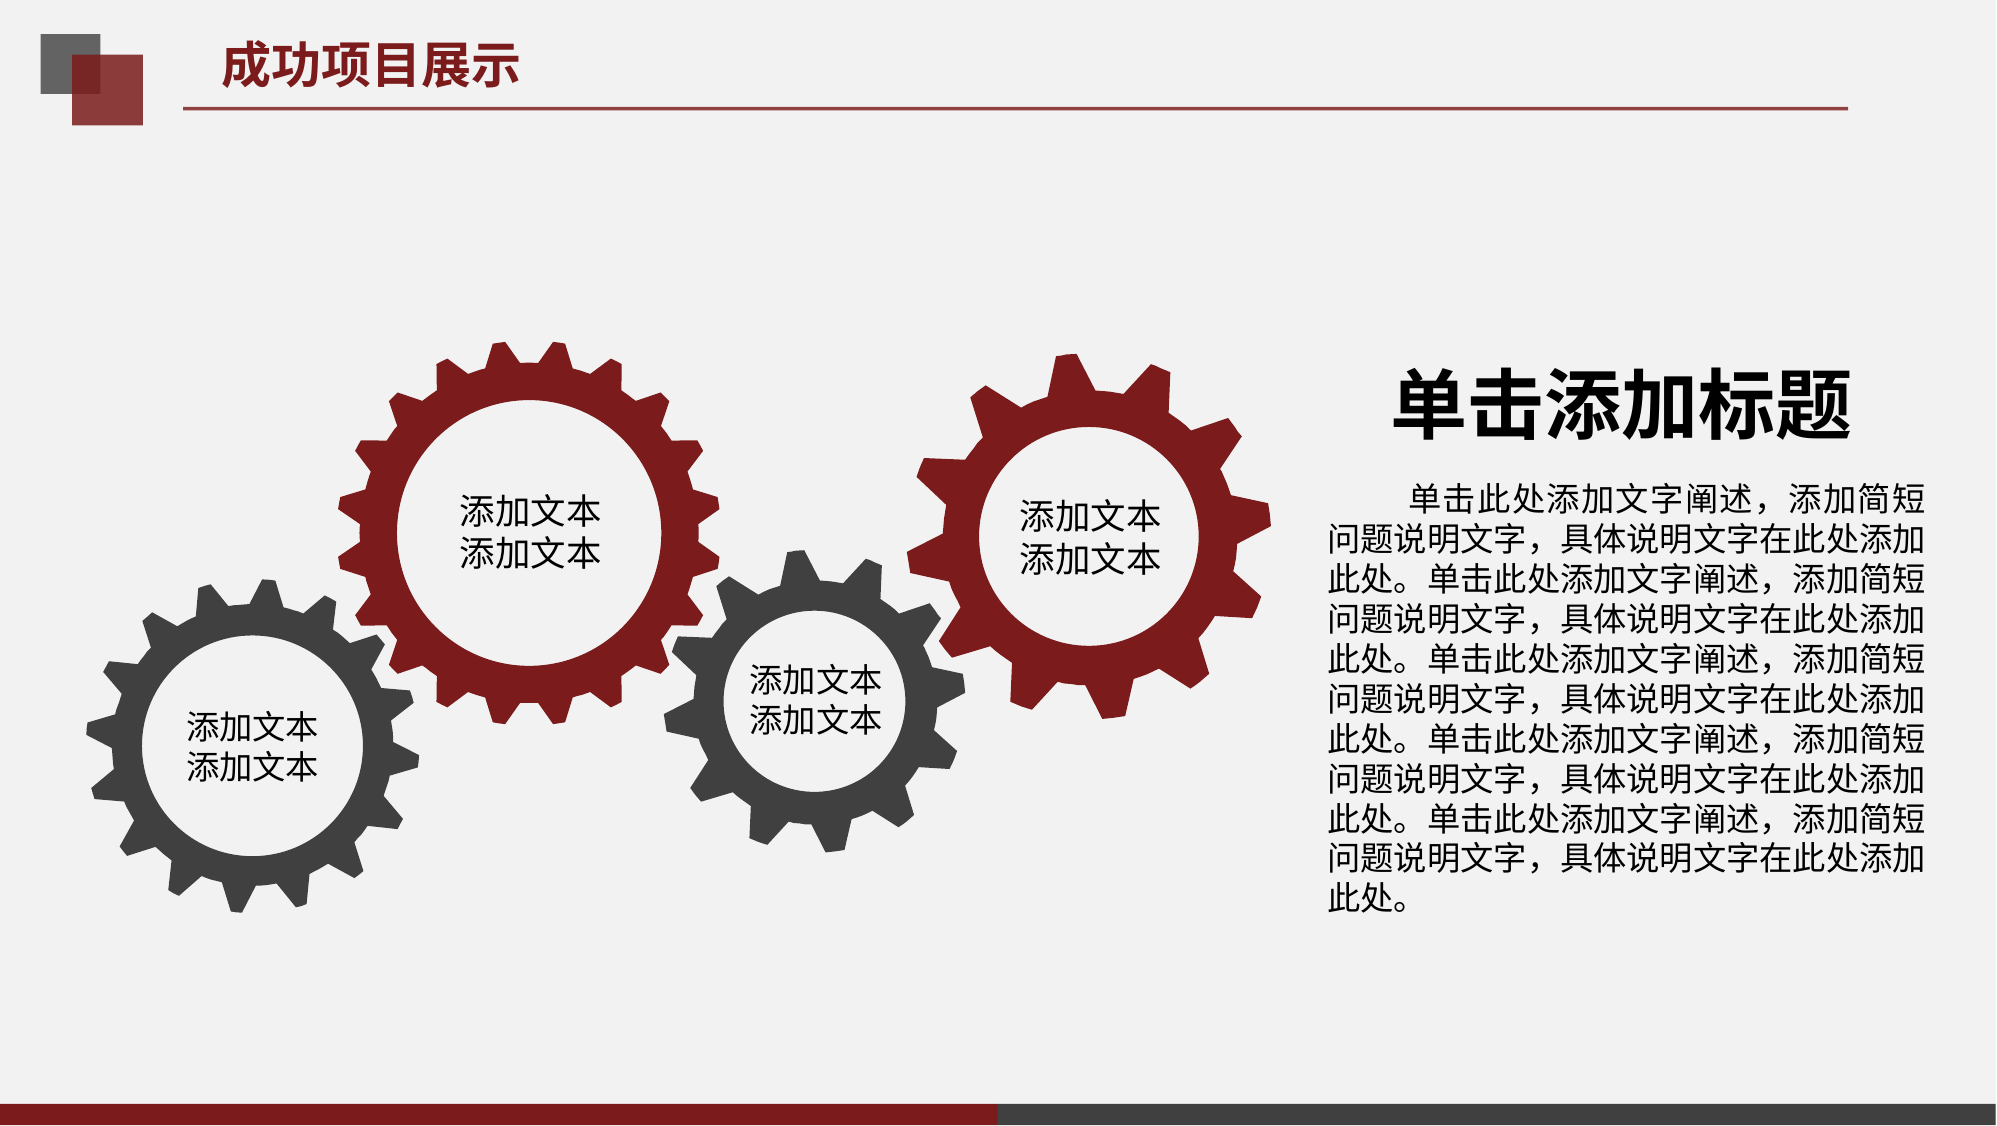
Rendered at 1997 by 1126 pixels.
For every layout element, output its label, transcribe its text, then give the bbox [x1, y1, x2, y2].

text_box 添加文本 添加文本 [400, 481, 661, 582]
text_box [86, 579, 420, 913]
text_box [663, 550, 966, 853]
text_box 添加文本 添加文本 [980, 486, 1198, 587]
text_box 添加文本 添加文本 [724, 652, 905, 747]
text_box 添加文本添加文本 [160, 698, 345, 794]
text_box 单击添加标题 [1370, 349, 1872, 457]
text_box [906, 353, 1271, 719]
text_box 单击此处添加文字阐述，添加简短问题说明文字，具体说明文字在此处添加此处。单击此处添加文字阐述，添加简短问题说明文字，具体说明文字在此处添加此处。单击此处添加文字阐述，添加简短问题说明文字，具体说明文字在此处添加此处。单击此处添加文字阐述，添加简短问题说明文字，具体说明文字在此处添加此处。单击此处添加文字阐述，添加简短问题说明文字，具体说明文字在此处添加此处。 [1312, 470, 1942, 965]
text_box 成功项目展示 [206, 25, 668, 101]
text_box [338, 341, 720, 725]
